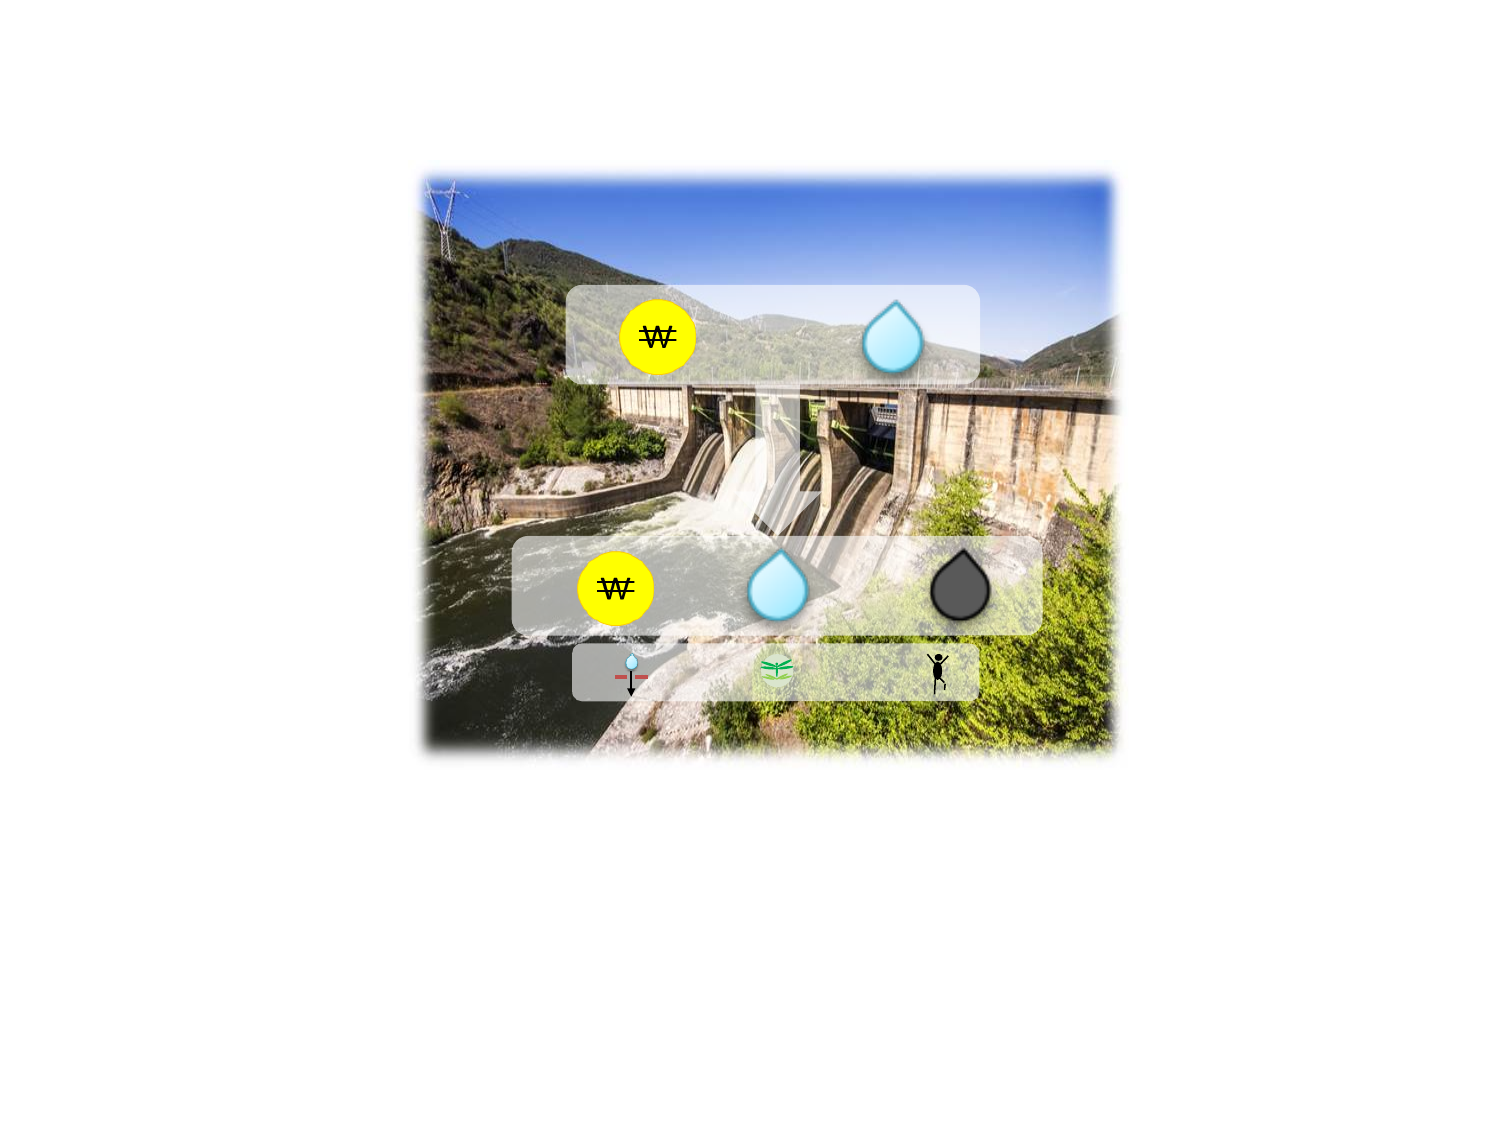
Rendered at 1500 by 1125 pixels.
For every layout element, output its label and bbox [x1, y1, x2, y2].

text_box [511, 284, 1043, 702]
picture [407, 160, 1129, 770]
